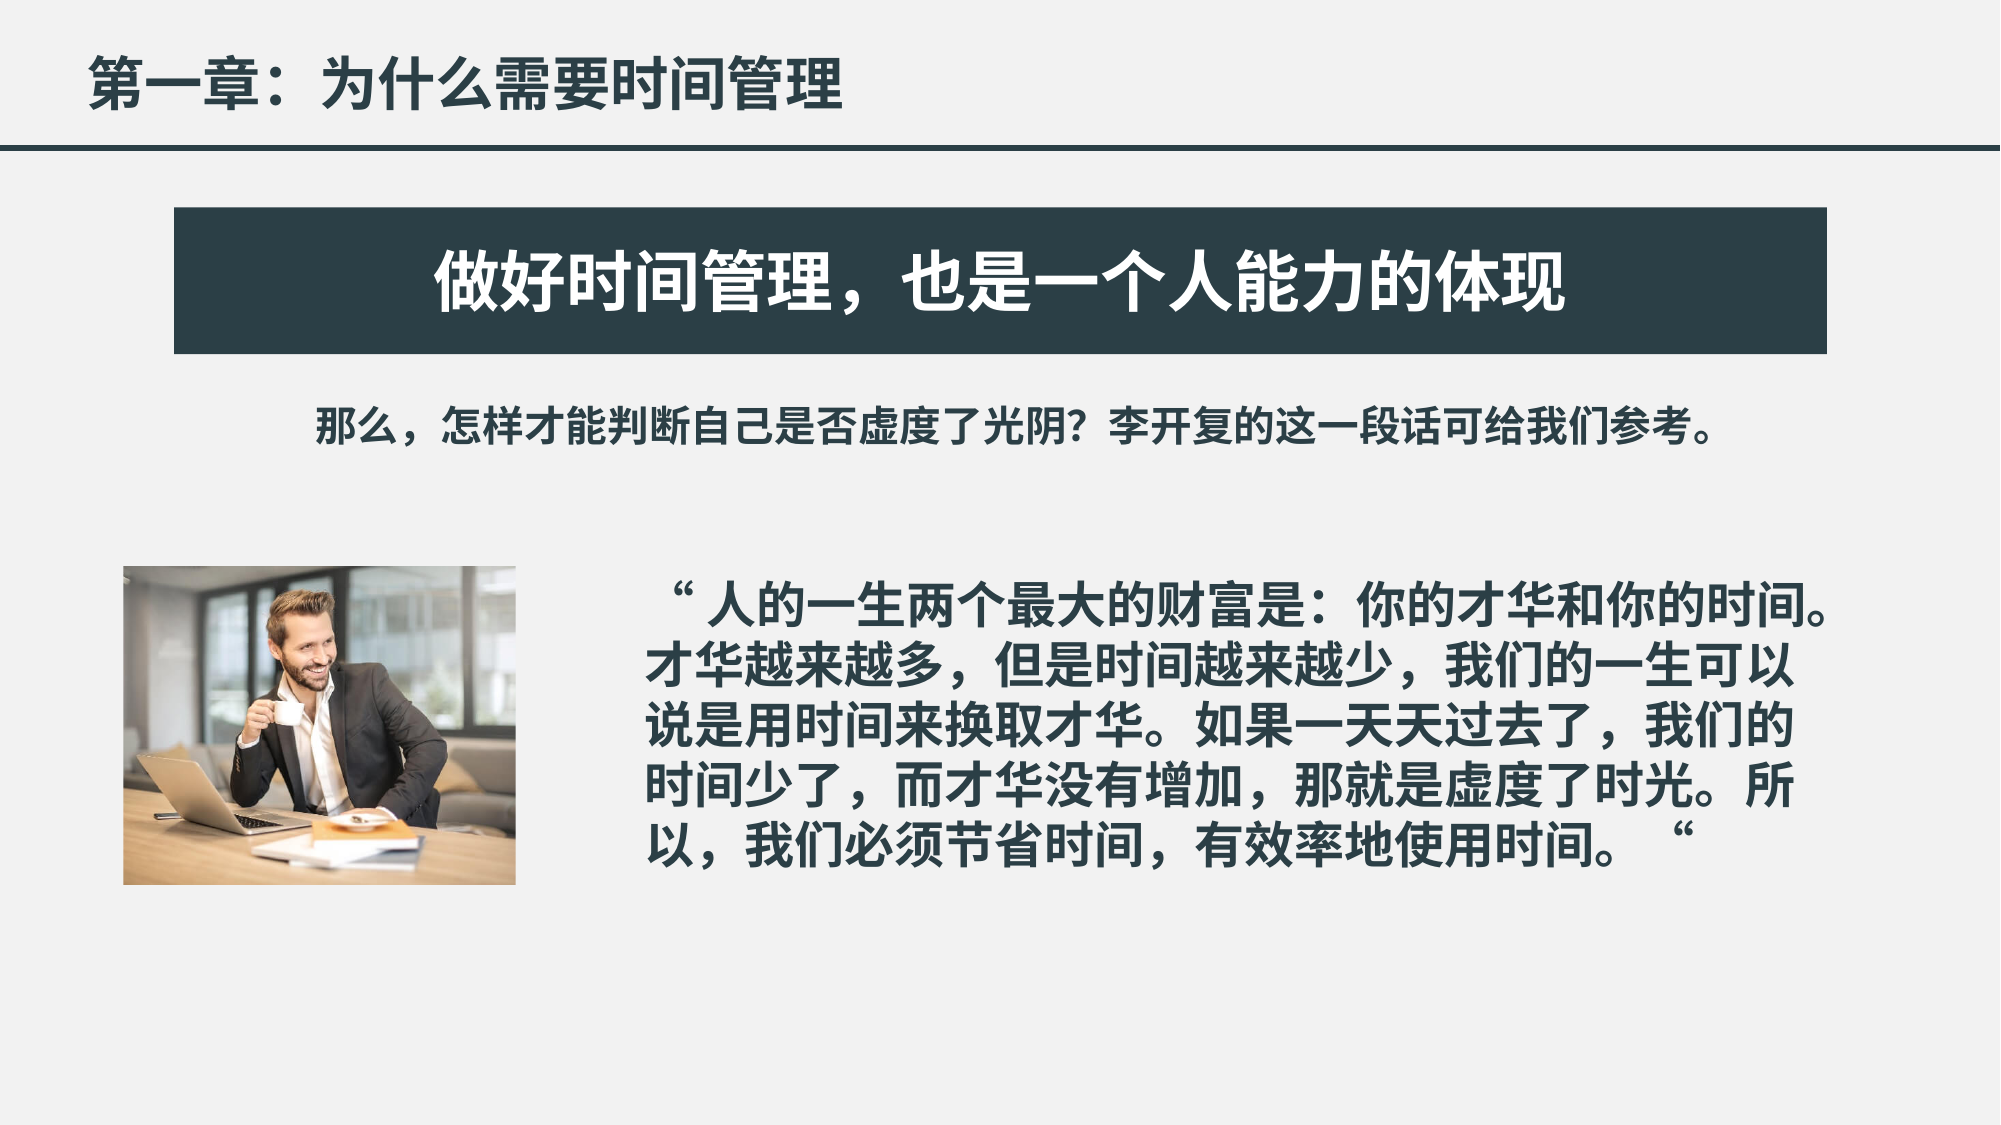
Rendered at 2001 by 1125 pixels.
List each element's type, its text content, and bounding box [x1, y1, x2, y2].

picture [123, 566, 516, 885]
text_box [174, 207, 1828, 355]
text_box “人的一生两个最大的财富是：你的才华和你的时间。才华越来越多，但是时间越来越少，我们的一生可以说是用时间来换取才华。如果一天天过去了，我们的时间少了，而才华没有增加，那就是虚度了时光。所以，我们必须节省时间，有效率地使用时间。“ [629, 566, 1828, 881]
text_box 那么，怎样才能判断自己是否虚度了光阴？李开复的这一段话可给我们参考。 [300, 367, 1732, 458]
text_box 第一章：为什么需要时间管理 [71, 39, 859, 125]
